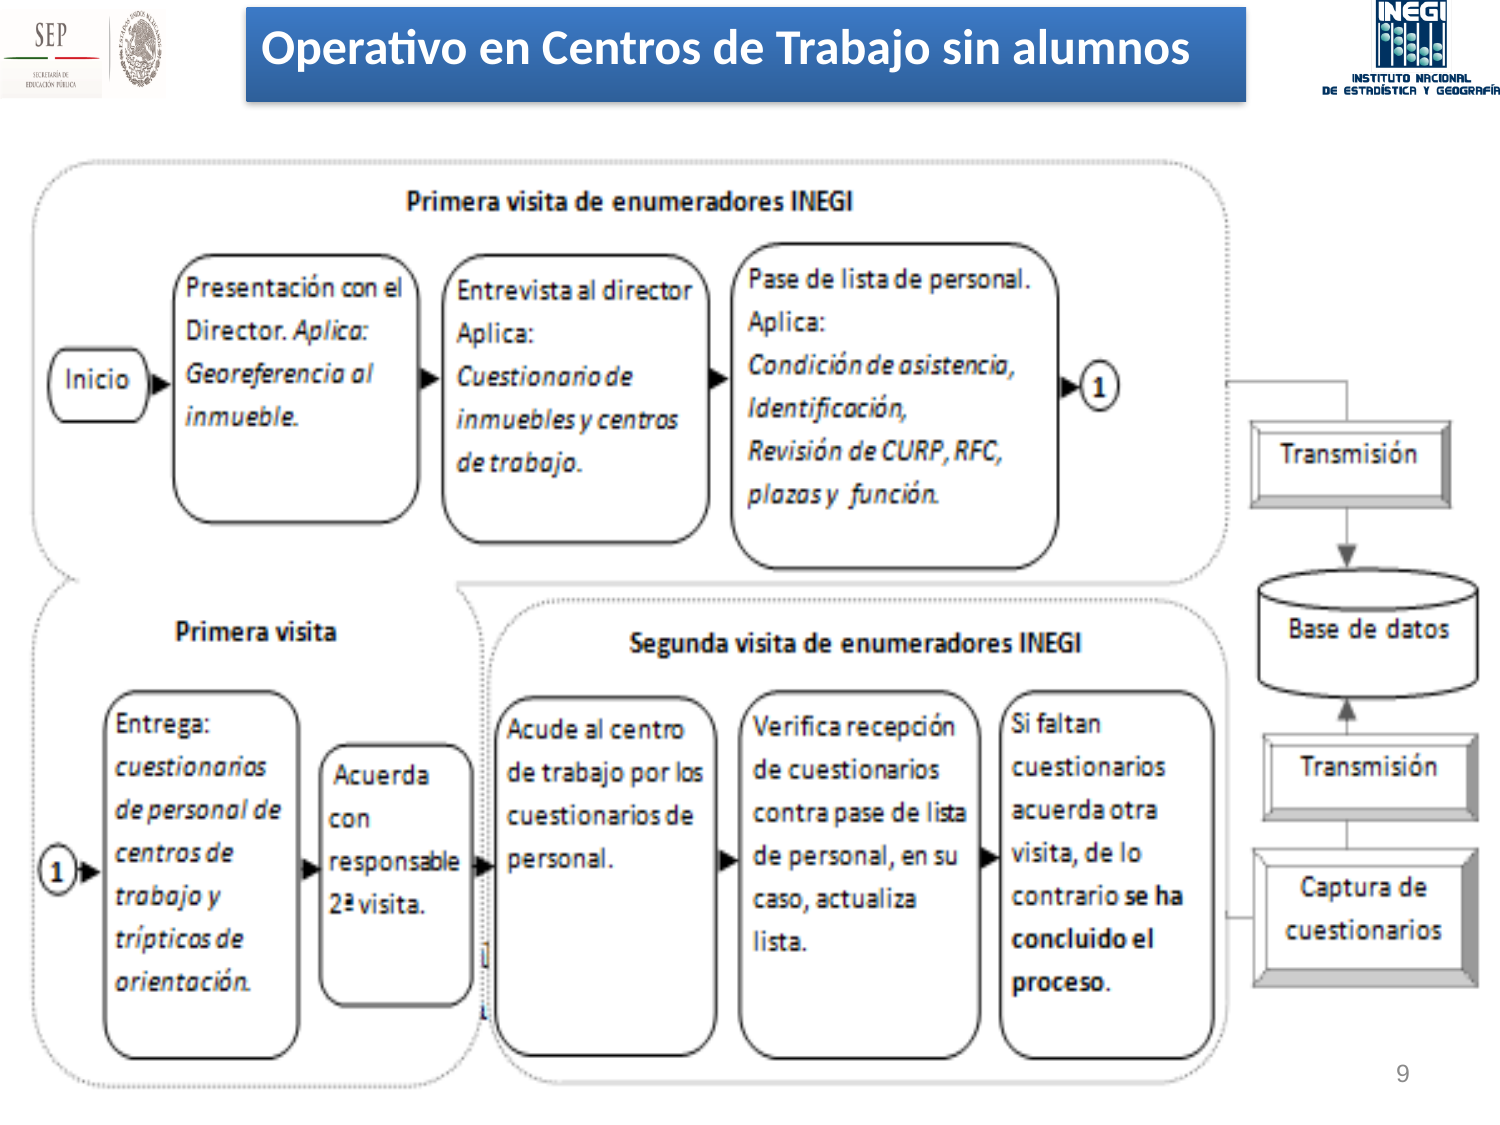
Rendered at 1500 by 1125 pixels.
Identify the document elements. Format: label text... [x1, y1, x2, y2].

text_box Operativo en Centros de Trabajo sin alumnos [246, 7, 1247, 102]
picture [0, 0, 1500, 1125]
